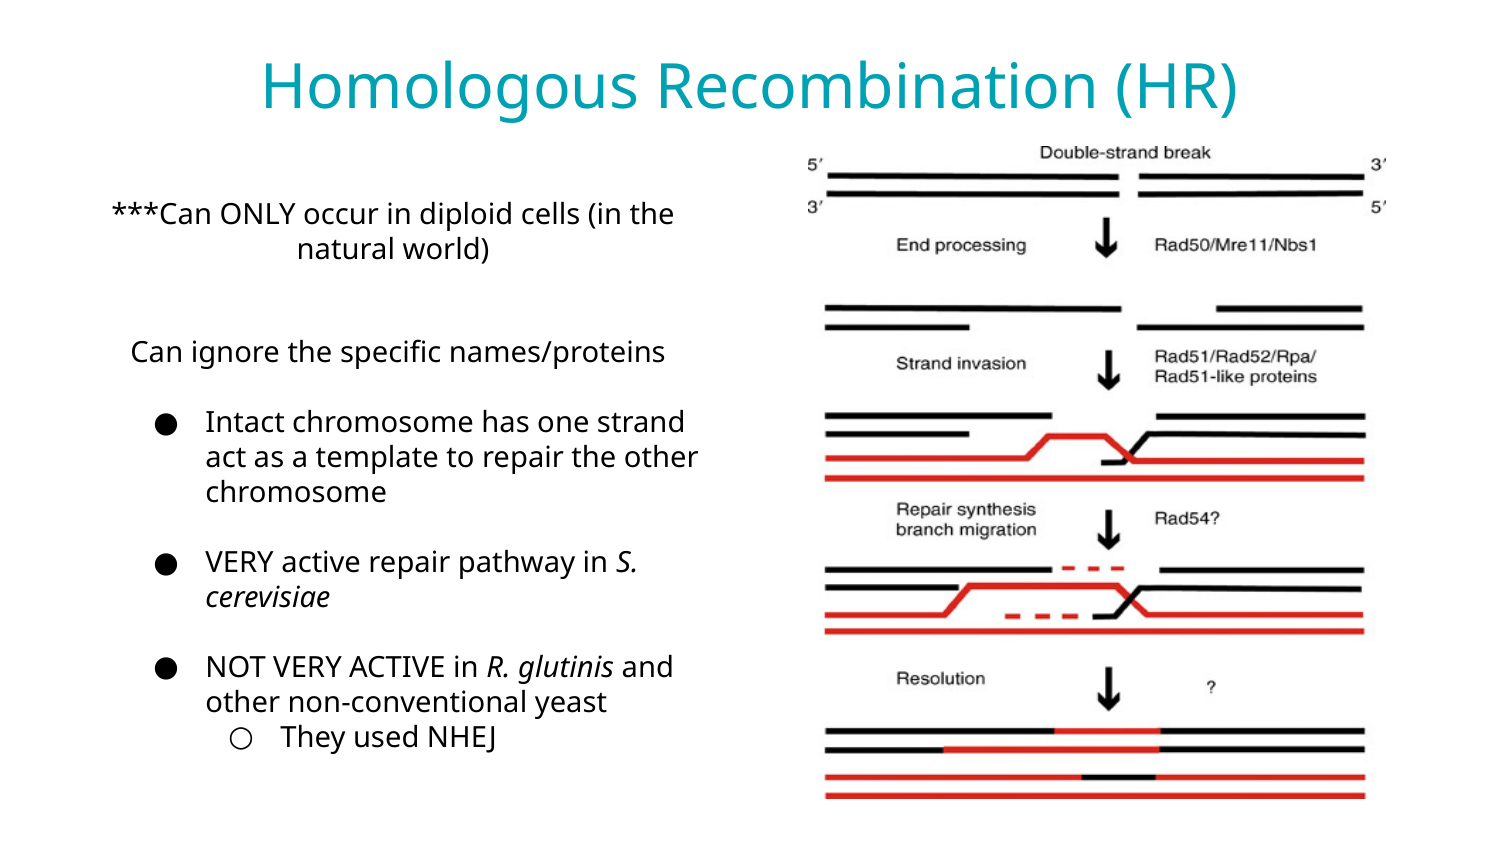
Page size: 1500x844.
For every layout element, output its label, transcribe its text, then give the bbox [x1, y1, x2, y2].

picture [808, 146, 1386, 800]
text_box Homologous Recombination (HR) [51, 31, 1449, 125]
text_box Can ignore the specific names/proteins Intact chromosome has one strand act as a template to repair the other chromosome VERY active repair pathway in S. cerevisiae NOT VERY ACTIVE in R. glutinis and other non-conventional yeast They used NHEJ [115, 318, 727, 792]
text_box ***Can ONLY occur in diploid cells (in the natural world) [60, 180, 727, 291]
